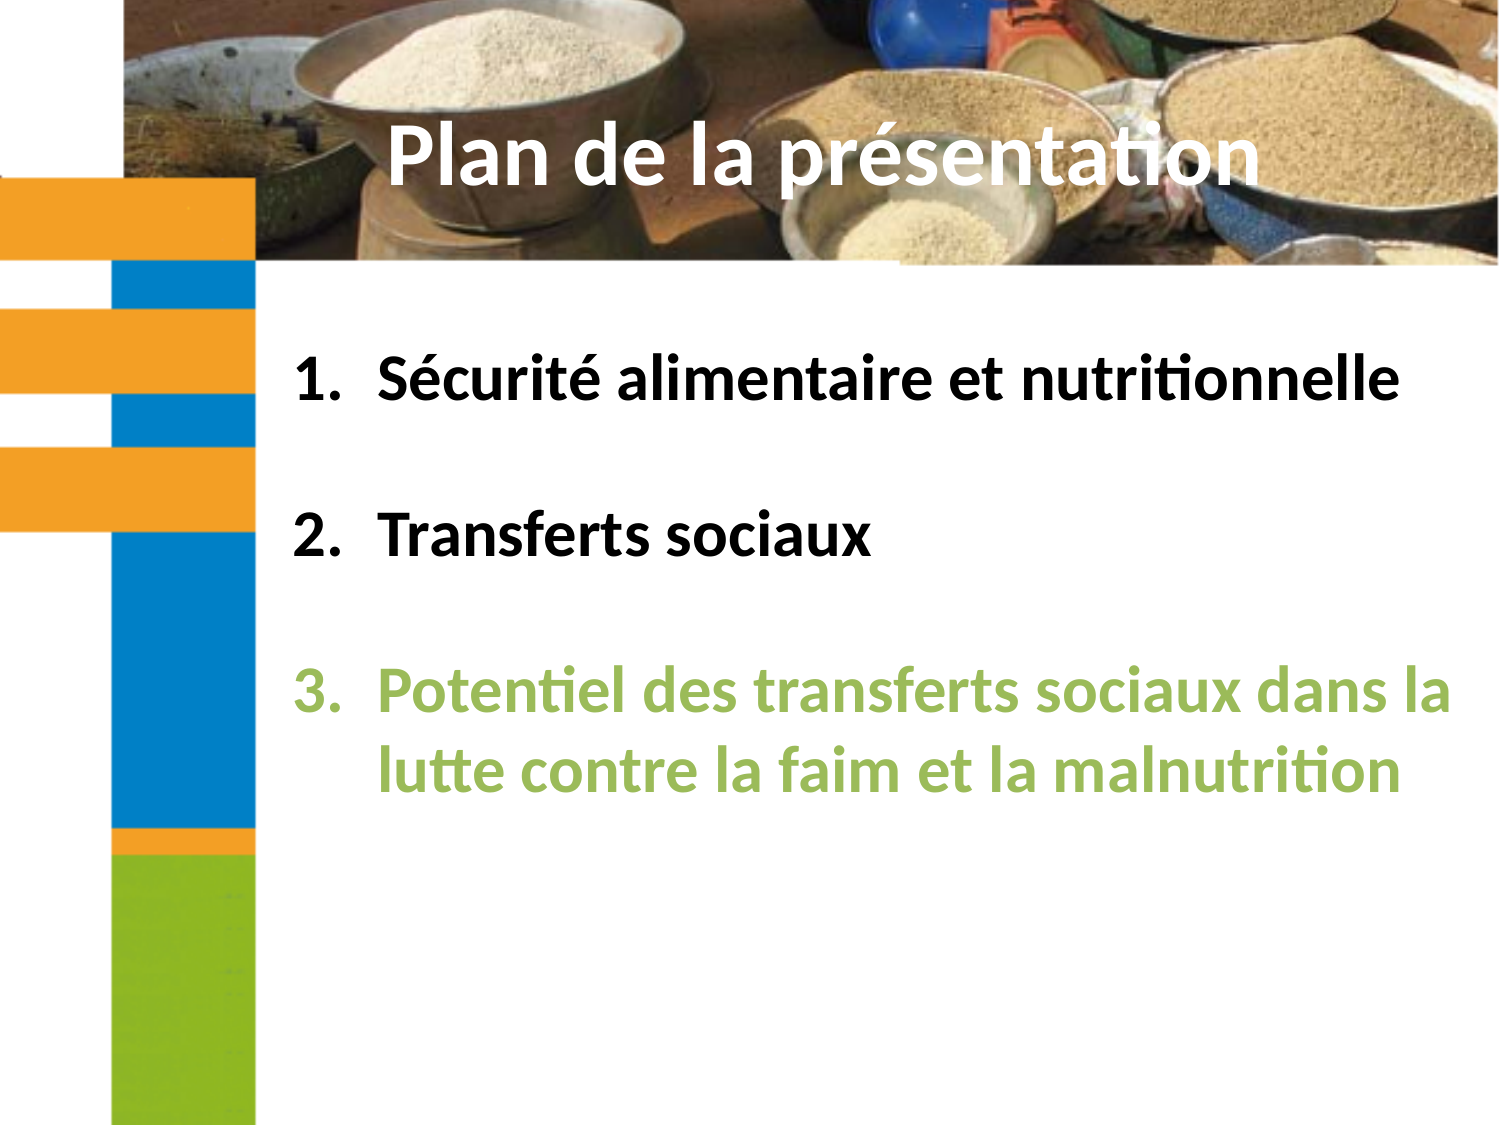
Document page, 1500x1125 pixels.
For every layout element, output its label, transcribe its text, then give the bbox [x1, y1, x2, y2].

picture [0, 0, 1500, 1125]
title Plan de la présentation [149, 54, 1500, 243]
list Sécurité alimentaire et nutritionnelle Transferts sociaux Potentiel des transferts sociaux dans la lutte contre la faim et la malnutrition [277, 326, 1500, 1006]
